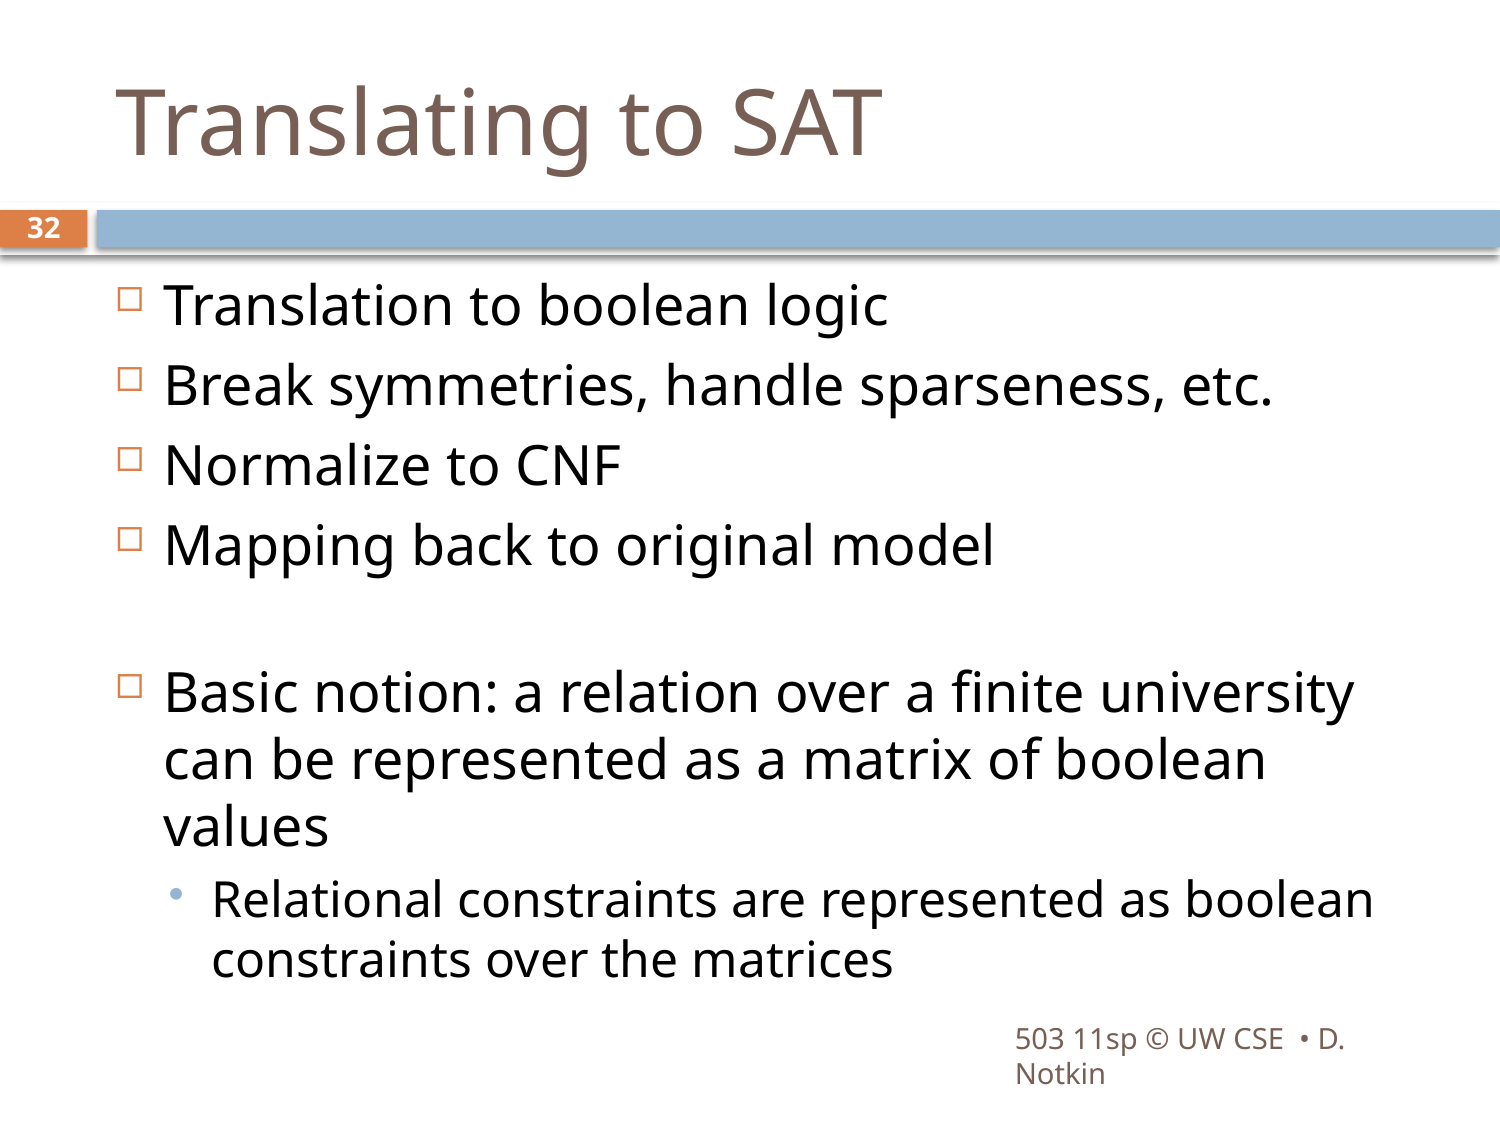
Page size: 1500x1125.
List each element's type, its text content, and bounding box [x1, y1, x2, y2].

slide_number 503 11sp © UW CSE • D. Notkin [999, 1025, 1438, 1085]
title Translating to SAT [100, 37, 1438, 200]
list Translation to boolean logic Break symmetries, handle sparseness, etc. Normalize to CNF Mapping back to original model Basic notion: a relation over a finite university can be represented as a matrix of boolean values Relational constraints are represented as boolean constraints over the matrices [100, 262, 1438, 1000]
slide_number 32 [0, 208, 88, 249]
